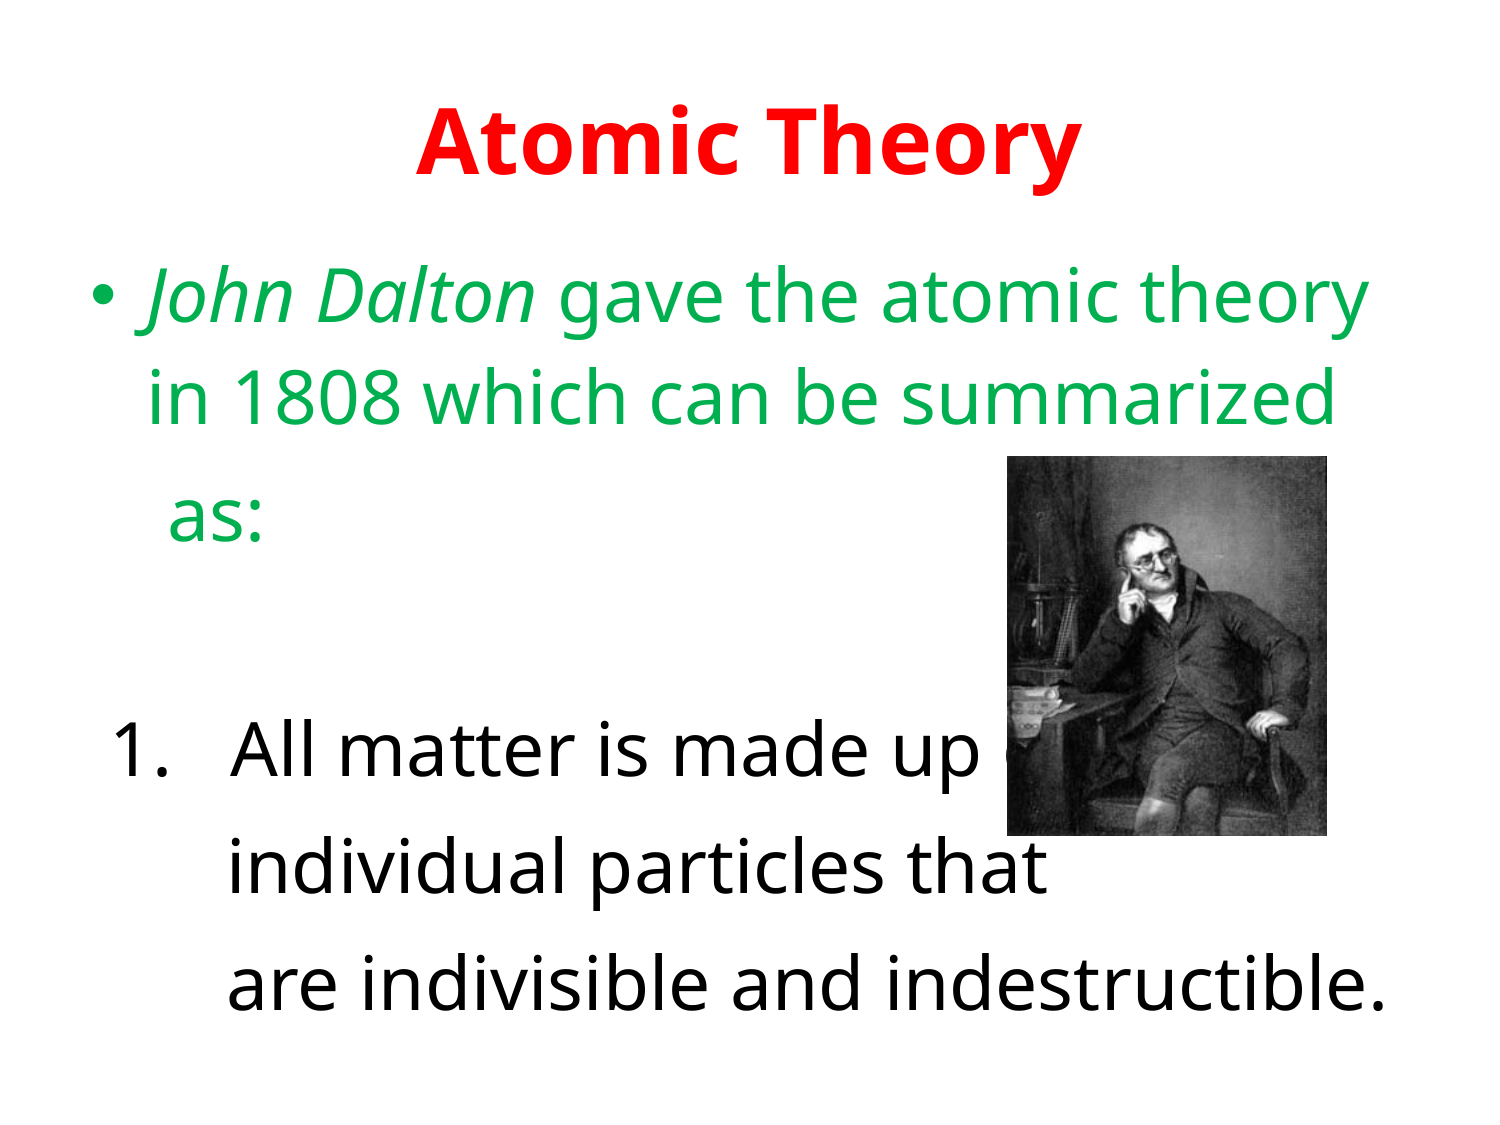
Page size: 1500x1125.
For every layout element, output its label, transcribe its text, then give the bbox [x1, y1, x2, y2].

title Atomic Theory [75, 45, 1425, 233]
list John Dalton gave the atomic theory in 1808 which can be summarized as: 1. All matter is made up of individual particles that are indivisible and indestructible. [75, 234, 1425, 1090]
picture [1007, 456, 1327, 836]
